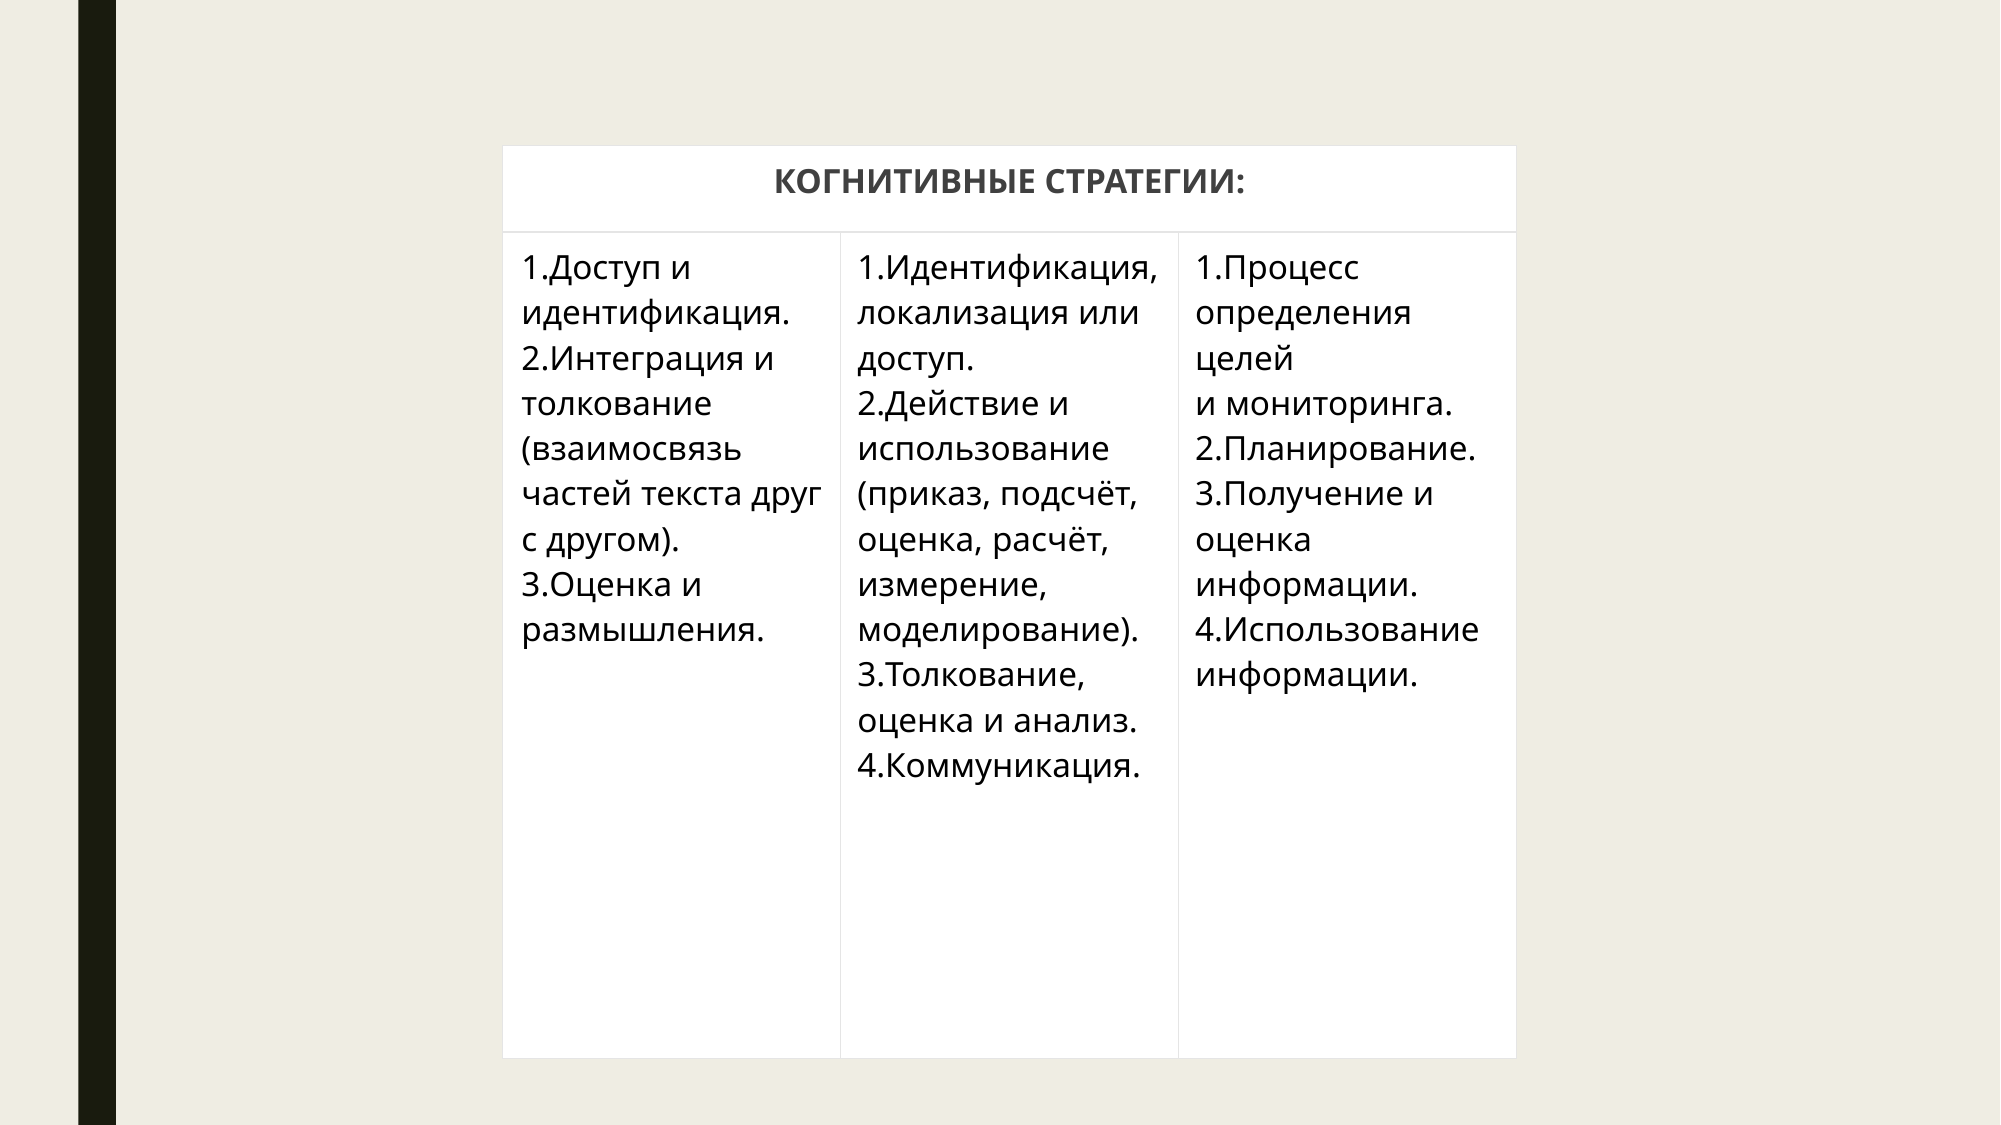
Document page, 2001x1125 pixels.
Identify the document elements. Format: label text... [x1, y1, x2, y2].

table_header КОГНИТИВНЫЕ СТРАТЕГИИ: [503, 146, 1516, 231]
table_cell Идентификация, локализация или доступ. Действие и использование (приказ, подсчёт, оценка, расчёт, измерение, моделирование). Толкование, оценка и анализ. Коммуникация. [841, 233, 1178, 1058]
table_cell Процесс определения целей и мониторинга. Планирование. Получение и оценка информации. Использование информации. [1179, 233, 1516, 1058]
table_cell Доступ и идентификация. Интеграция и толкование (взаимосвязь частей текста друг с другом). Оценка и размышления. [503, 233, 840, 1058]
